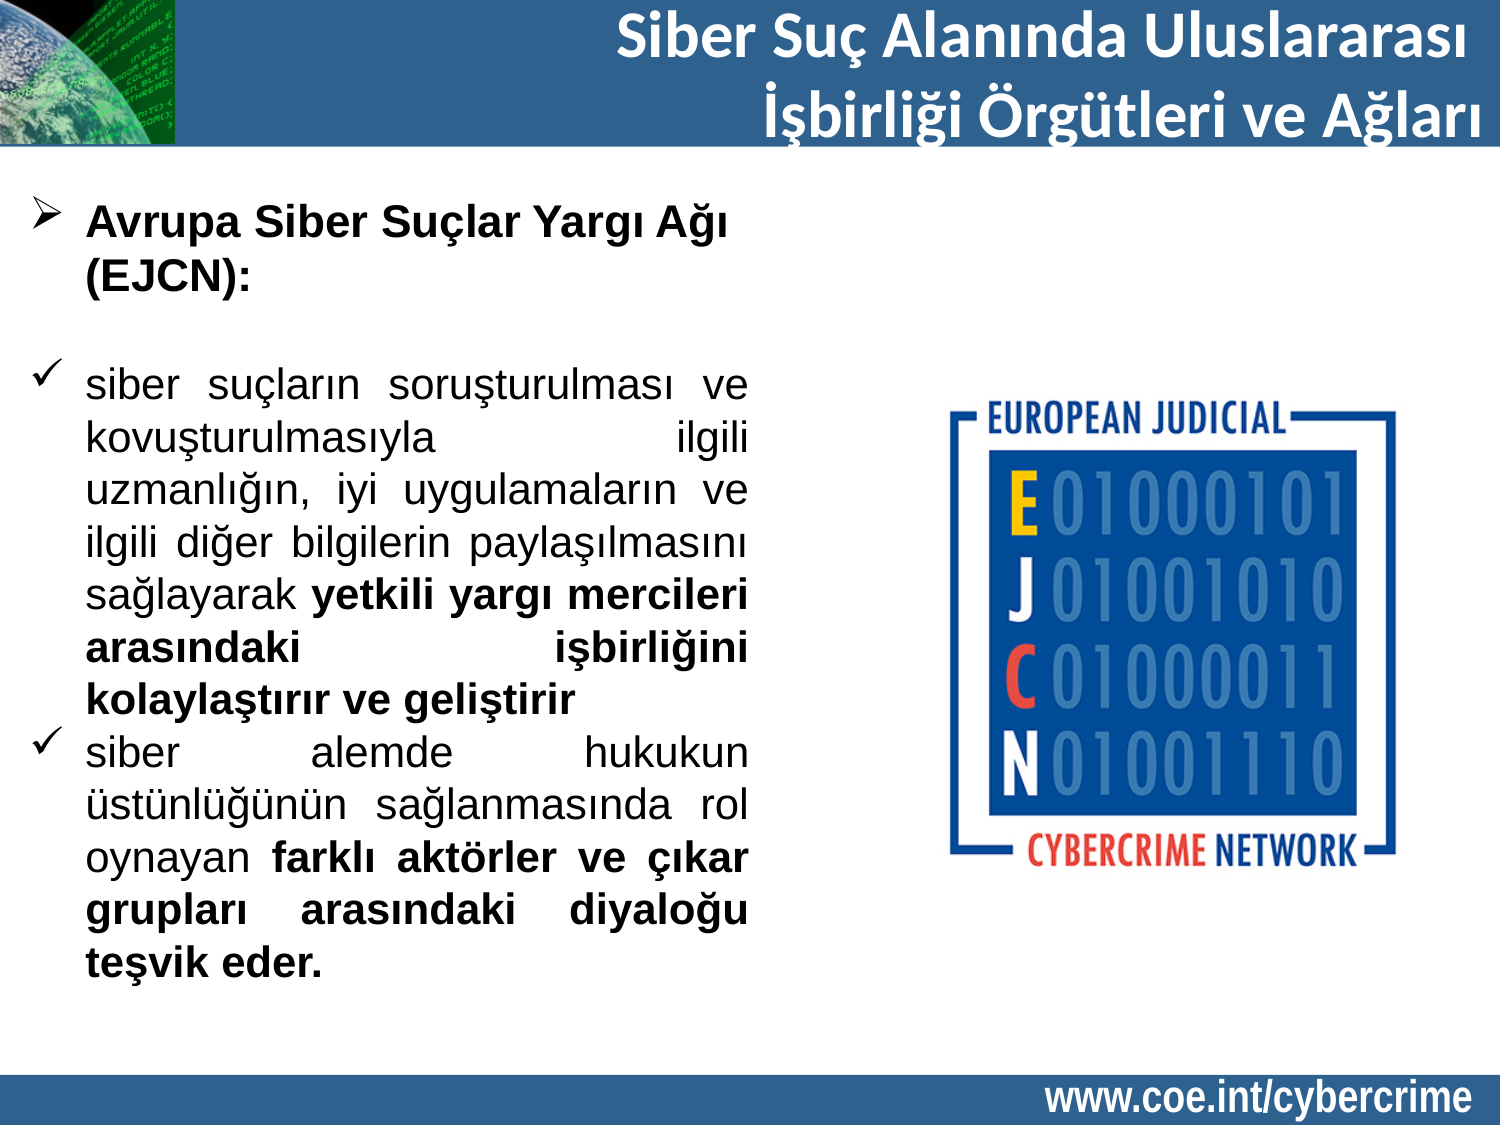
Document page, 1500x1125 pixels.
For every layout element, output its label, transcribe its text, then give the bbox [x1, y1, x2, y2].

picture [930, 384, 1415, 883]
text_box Avrupa Siber Suçlar Yargı Ağı (EJCN): siber suçların soruşturulması ve kovuşturulmasıyla ilgili uzmanlığın, iyi uygulamaların ve ilgili diğer bilgilerin paylaşılmasını sağlayarak yetkili yargı mercileri arasındaki işbirliğini kolaylaştırır ve geliştirir siber alemde hukukun üstünlüğünün sağlanmasında rol oynayan farklı aktörler ve çıkar grupları arasındaki diyaloğu teşvik eder. [14, 183, 765, 994]
picture [0, 0, 175, 144]
text_box Siber Suç Alanında Uluslararası İşbirliği Örgütleri ve Ağları [177, 0, 1500, 149]
text_box www.coe.int/cybercrime [1030, 1059, 1500, 1125]
text_box [0, 1073, 1030, 1125]
